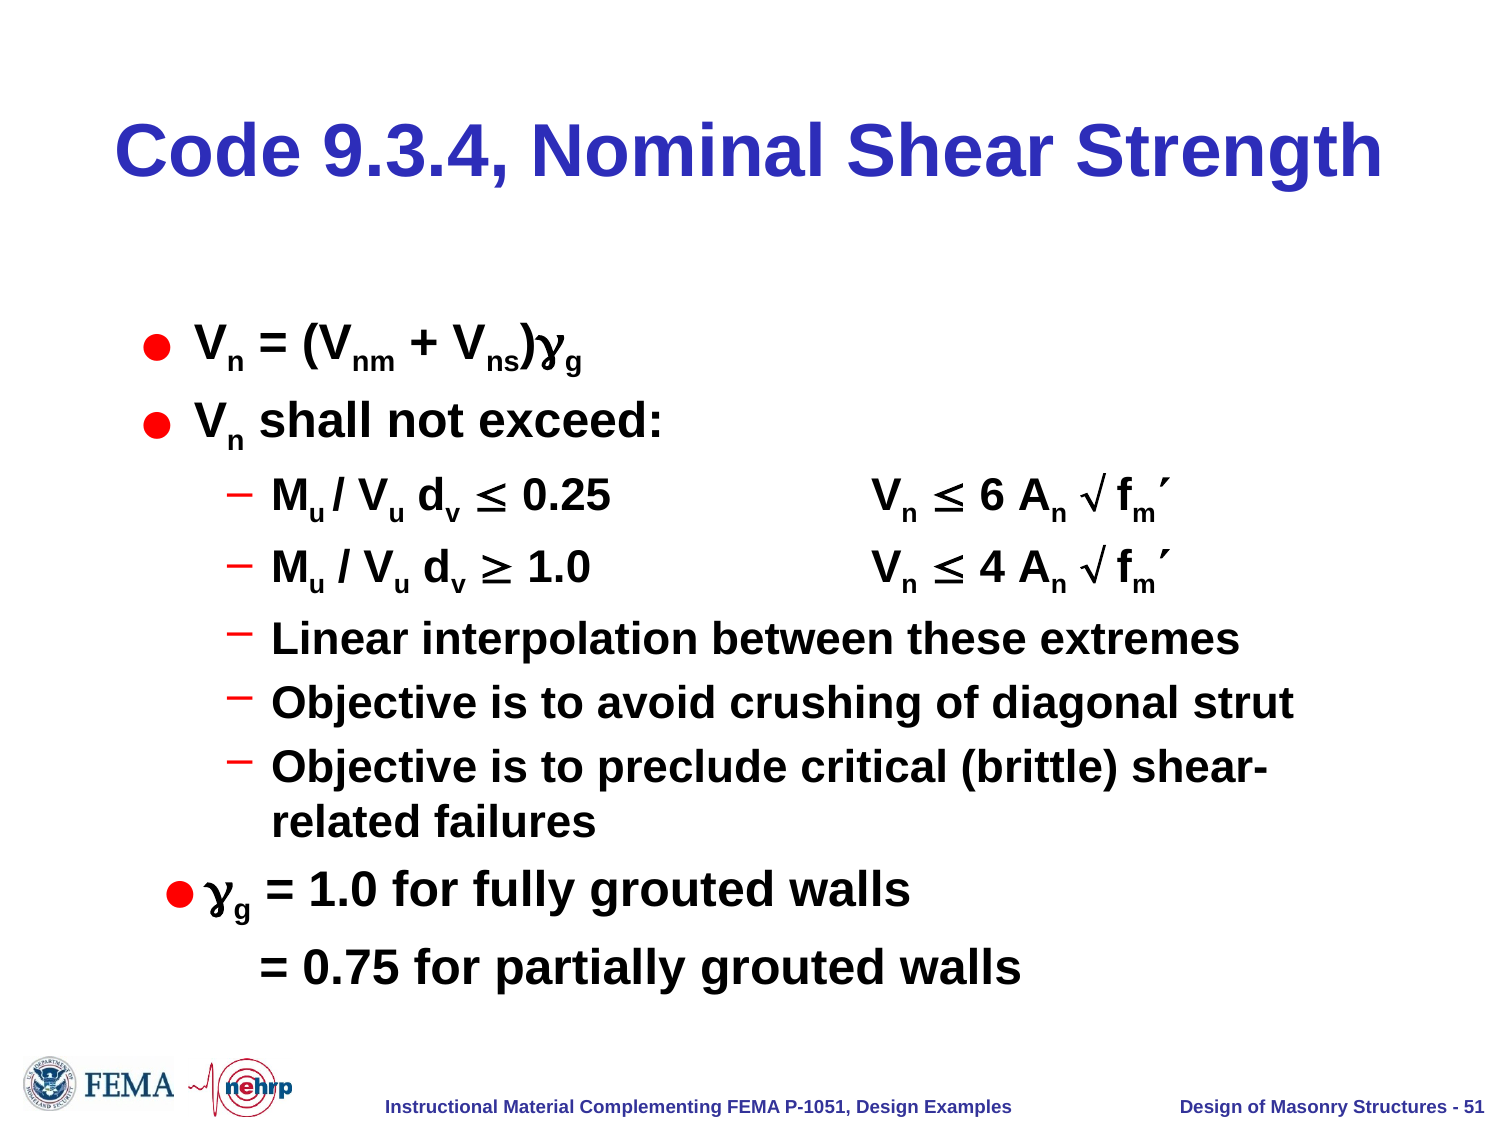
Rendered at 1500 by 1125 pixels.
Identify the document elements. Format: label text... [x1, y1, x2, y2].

list Vn = (Vnm + Vns)gg Vn shall not exceed: Mu / Vu dv  0.25 Vn  6 An  fm Mu / Vu dv  1.0 Vn  4 An  fm Linear interpolation between these extremes Objective is to avoid crushing of diagonal strut Objective is to preclude critical (brittle) shear-related failures gg = 1.0 for fully grouted walls = 0.75 for partially grouted walls [123, 302, 1398, 963]
slide_number Design of Masonry Structures - 51 [1042, 1077, 1500, 1125]
title Code 9.3.4, Nominal Shear Strength [75, 60, 1425, 233]
footer Instructional Material Complementing FEMA P-1051, Design Examples [337, 1087, 1042, 1125]
picture [188, 1058, 292, 1117]
picture [23, 1056, 174, 1111]
